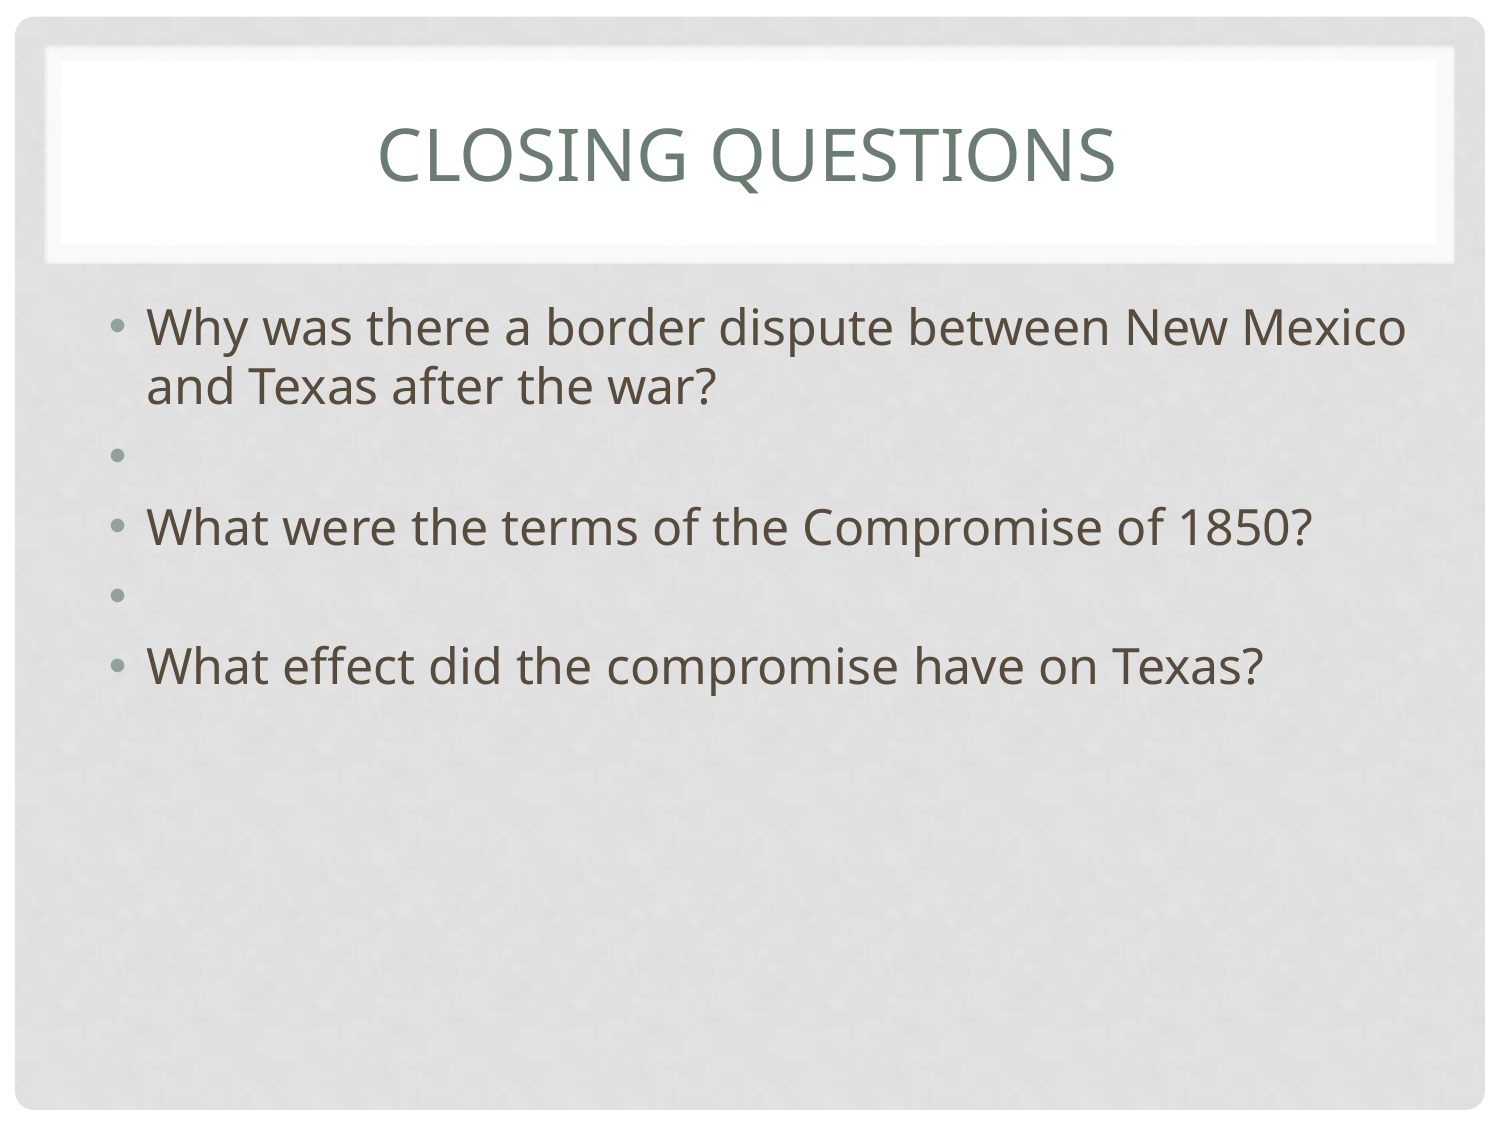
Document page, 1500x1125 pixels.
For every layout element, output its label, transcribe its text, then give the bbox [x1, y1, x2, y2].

title Closing Questions [69, 66, 1425, 238]
list Why was there a border dispute between New Mexico and Texas after the war? What were the terms of the Compromise of 1850? What effect did the compromise have on Texas? [75, 287, 1425, 1005]
